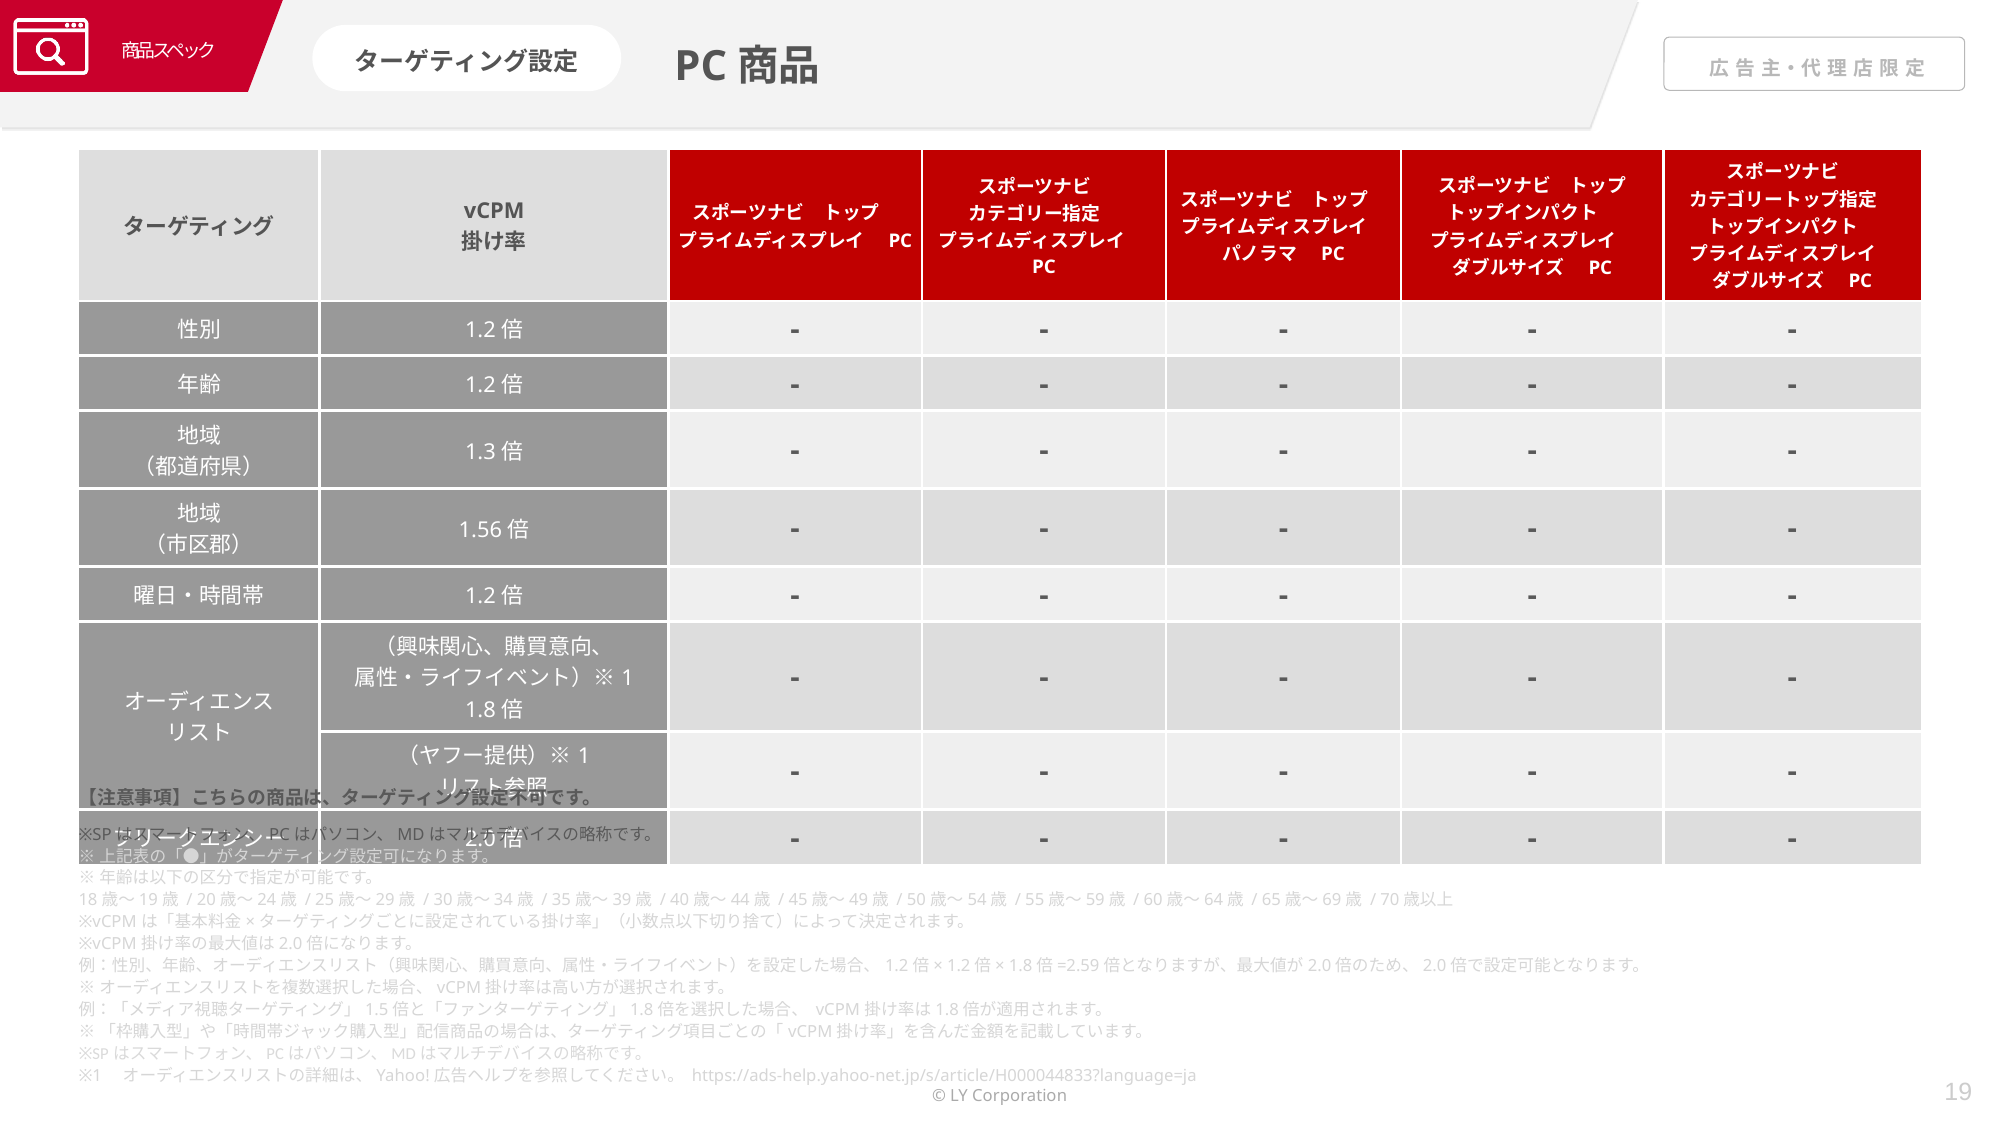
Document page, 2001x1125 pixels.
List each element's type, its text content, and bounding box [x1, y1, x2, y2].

table_cell - [1402, 568, 1662, 620]
table_cell - [1665, 733, 1921, 808]
table_header スポーツナビ トップ プライムディスプレイ パノラマ PC [1167, 150, 1400, 300]
table_cell - [1665, 357, 1921, 409]
table_cell - [1665, 490, 1921, 565]
table_cell - [1167, 568, 1400, 620]
table_header ターゲティング [79, 150, 318, 300]
table_cell - [1167, 412, 1400, 487]
table_cell - [1167, 490, 1400, 565]
table_cell 性別 [79, 302, 318, 354]
text_box 【注意事項】こちらの商品は、ターゲティング設定不可です。 ※SPはスマートフォン、PCはパソコン、MDはマルチデバイスの略称です。 ※上記表の「●」がターゲティング設定可になります。 ※年齢は以下の区分で指定が可能です。 18歳～19歳 / 20歳～24歳 / 25歳～29歳 / 30歳～34歳 / 35歳～39歳 / 40歳～44歳 / 45歳～49歳 / 50歳～54歳 / 55歳～59歳 / 60歳～64歳 / 65歳～69歳 / 70歳以上 ※vCPMは「基本料金×ターゲティングごとに設定されている掛け率」（小数点以下切り捨て）によって決定されます。 ※vCPM掛け率の最大値は2.0倍になります。 例：性別、年齢、オーディエンスリスト（興味関心、購買意向、属性・ライフイベント）を設定した場合、1.2倍× 1.2倍× 1.8倍=2.59倍となりますが、最大値が2.0倍のため、2.0倍で設定可能となります。 ※オーディエンスリストを複数選択した場合、vCPM掛け率は高い方が選択されます。 例：「メディア視聴ターゲティング」1.5倍と「ファンターゲティング」1.8倍を選択した場合、 vCPM掛け率は1.8倍が適用されます。 ※「枠購入型」や「時間帯ジャック購入型」配信商品の場合は、ターゲティング項目ごとの「vCPM掛け率」を含んだ金額を記載しています。 ※SPはスマートフォン、PCはパソコン、MDはマルチデバイスの略称です。 ※1 オーディエンスリストの詳細は、Yahoo!広告ヘルプを参照してください。 https://ads-help.yahoo-net.jp/s/article/H000044833?language=ja [78, 783, 1916, 1088]
table_cell 地域 （市区郡） [79, 490, 318, 565]
table_cell 1.2倍 [321, 302, 667, 354]
table_header スポーツナビ カテゴリー指定 プライムディスプレイ PC [923, 150, 1165, 300]
table_cell - [1402, 733, 1662, 783]
table_cell 1.2倍 [321, 568, 667, 620]
table_cell 曜日・時間帯 [79, 568, 318, 620]
table_cell 地域 （都道府県） [79, 412, 318, 487]
picture [8, 4, 92, 87]
table_cell - [1167, 357, 1400, 409]
table_cell - [670, 302, 921, 354]
table_cell - [923, 490, 1165, 565]
list 商品スペック [97, 13, 240, 81]
table_cell - [1167, 302, 1400, 354]
table_cell - [923, 568, 1165, 620]
table_cell - [923, 412, 1165, 487]
table_cell - [923, 302, 1165, 354]
table_cell - [1402, 302, 1662, 354]
table_cell - [1665, 302, 1921, 354]
table_cell - [670, 357, 921, 409]
table_cell （興味関心、購買意向、 属性・ライフイベント）※1 1.8倍 [321, 623, 667, 730]
table_cell 1.3倍 [321, 412, 667, 487]
table_cell オーディエンス リスト [79, 623, 318, 783]
table_cell - [923, 357, 1165, 409]
table_cell - [1402, 412, 1662, 487]
table_cell - [670, 623, 921, 730]
table_cell - [1167, 623, 1400, 730]
table_cell 1.56倍 [321, 490, 667, 565]
table_header スポーツナビ トップ トップインパクト プライムディスプレイ ダブルサイズ PC [1402, 150, 1662, 300]
table_header スポーツナビ トップ プライムディスプレイ PC [670, 150, 921, 300]
table_cell - [1916, 811, 1921, 864]
table_cell - [670, 568, 921, 620]
table_cell - [670, 733, 921, 783]
table_cell - [1402, 623, 1662, 730]
list PC商品 [674, 36, 2000, 92]
table_cell - [1665, 568, 1921, 620]
table_cell - [923, 623, 1165, 730]
table_cell 1.2倍 [321, 357, 667, 409]
table_cell 年齢 [79, 357, 318, 409]
table_header スポーツナビ カテゴリートップ指定 トップインパクト プライムディスプレイ ダブルサイズ PC [1665, 150, 1921, 300]
text_box ターゲティング設定 [310, 22, 624, 94]
table_cell - [1402, 357, 1662, 409]
table_header vCPM 掛け率 [321, 150, 667, 300]
table_cell - [1665, 623, 1921, 730]
table_cell - [1402, 490, 1662, 565]
table_cell （ヤフー提供）※1 リスト参照 [321, 733, 667, 783]
table_cell - [670, 412, 921, 487]
table_cell - [1665, 412, 1921, 487]
table_cell - [670, 490, 921, 565]
table_cell - [1167, 733, 1400, 783]
table_cell - [923, 733, 1165, 783]
